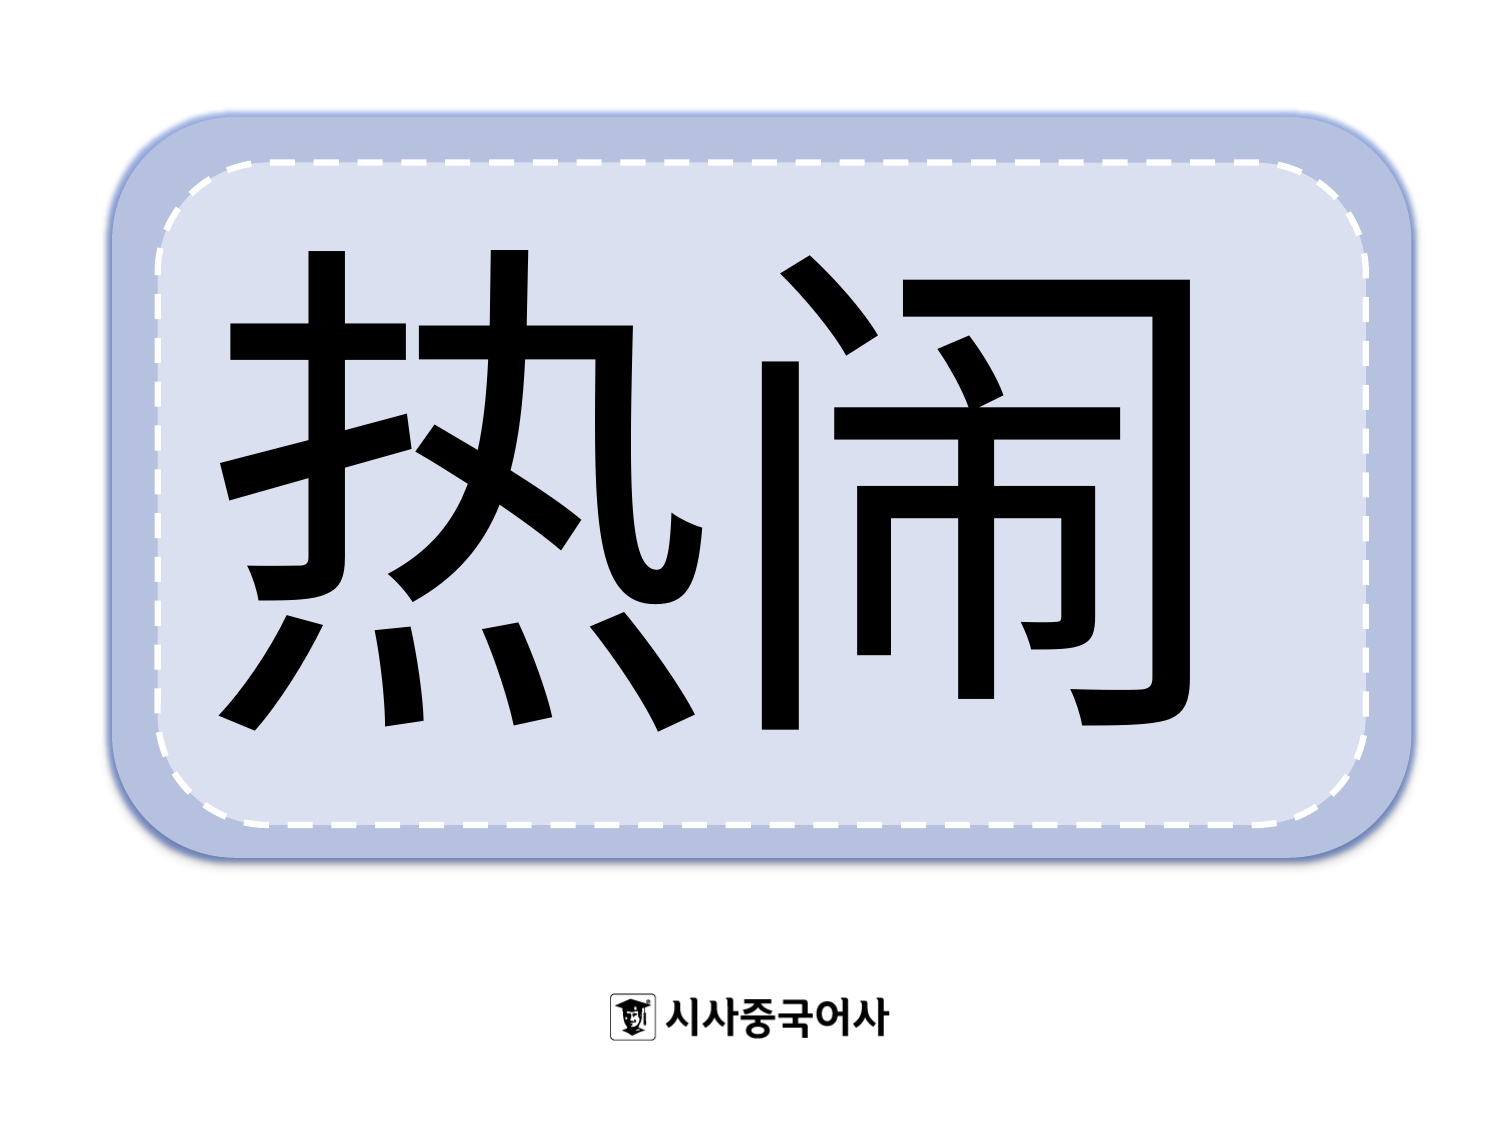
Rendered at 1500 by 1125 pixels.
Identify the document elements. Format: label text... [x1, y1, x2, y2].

text_box [162, 160, 1371, 824]
picture [602, 987, 898, 1047]
text_box 热闹 [171, 149, 1380, 812]
